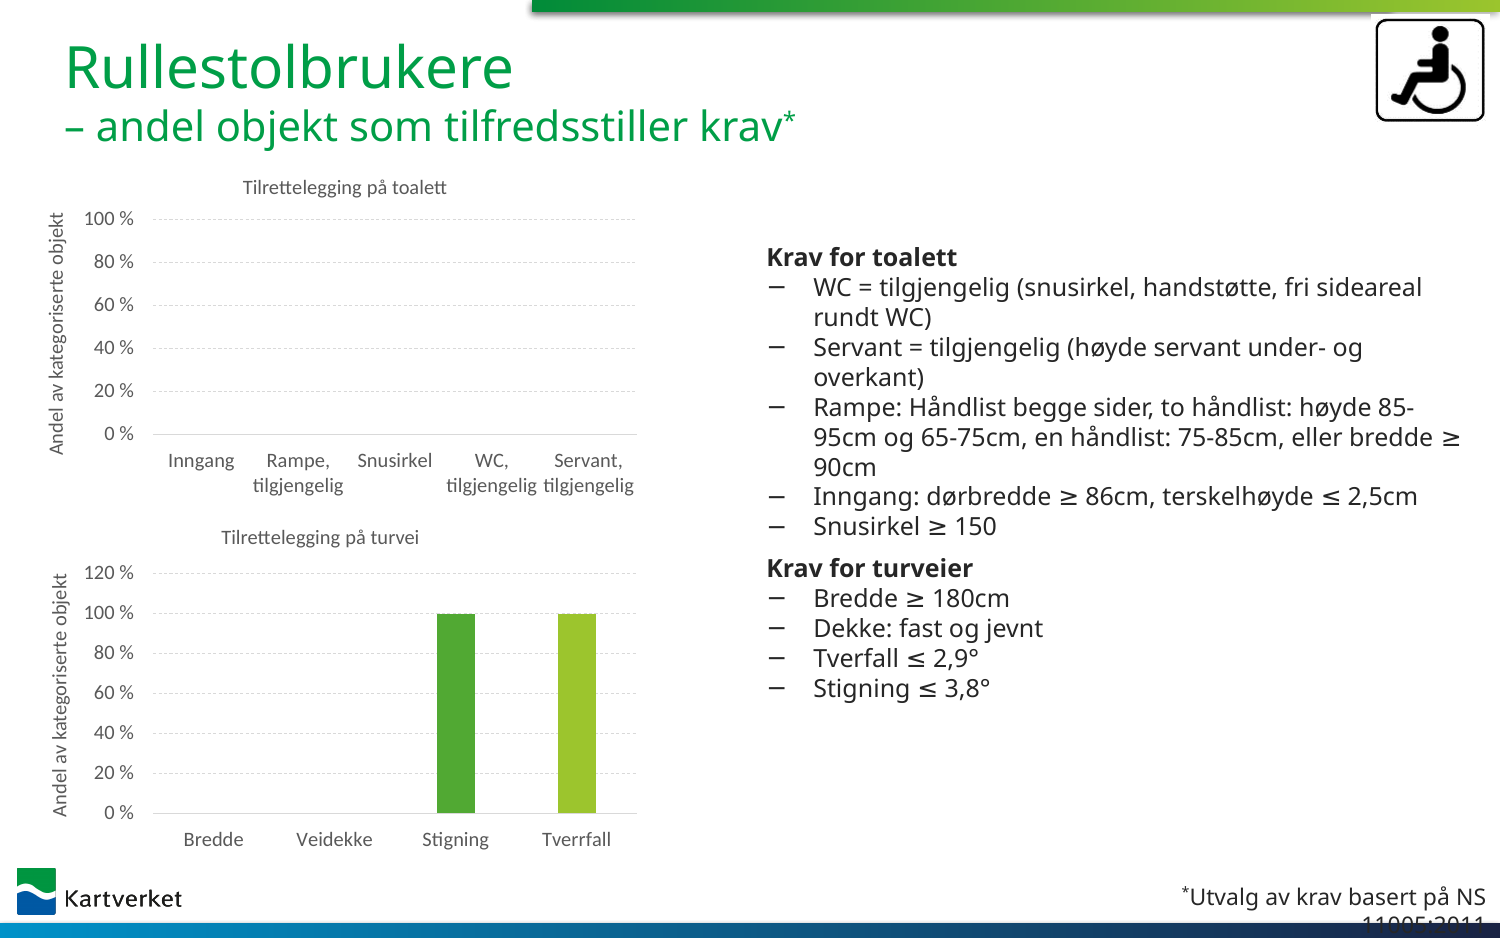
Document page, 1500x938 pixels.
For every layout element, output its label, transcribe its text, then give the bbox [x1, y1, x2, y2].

picture [1371, 13, 1491, 127]
text_box Krav for toalett WC = tilgjengelig (snusirkel, handstøtte, fri sideareal rundt WC) Servant = tilgjengelig (høyde servant under- og overkant) Rampe: Håndlist begge sider, to håndlist: høyde 85-95cm og 65-75cm, en håndlist: 75-85cm, eller bredde ≥ 90cm Inngang: dørbredde ≥ 86cm, terskelhøyde ≤ 2,5cm Snusirkel ≥ 150 [751, 234, 1483, 545]
picture [41, 166, 650, 505]
text_box Rullestolbrukere – andel objekt som tilfredsstiller krav* [49, 14, 1431, 158]
text_box *Utvalg av krav basert på NS 11005:2011 [1068, 873, 1500, 938]
picture [41, 520, 650, 859]
text_box Krav for turveier Bredde ≥ 180cm Dekke: fast og jevnt Tverfall ≤ 2,9° Stigning ≤ 3,8° [751, 545, 1483, 710]
